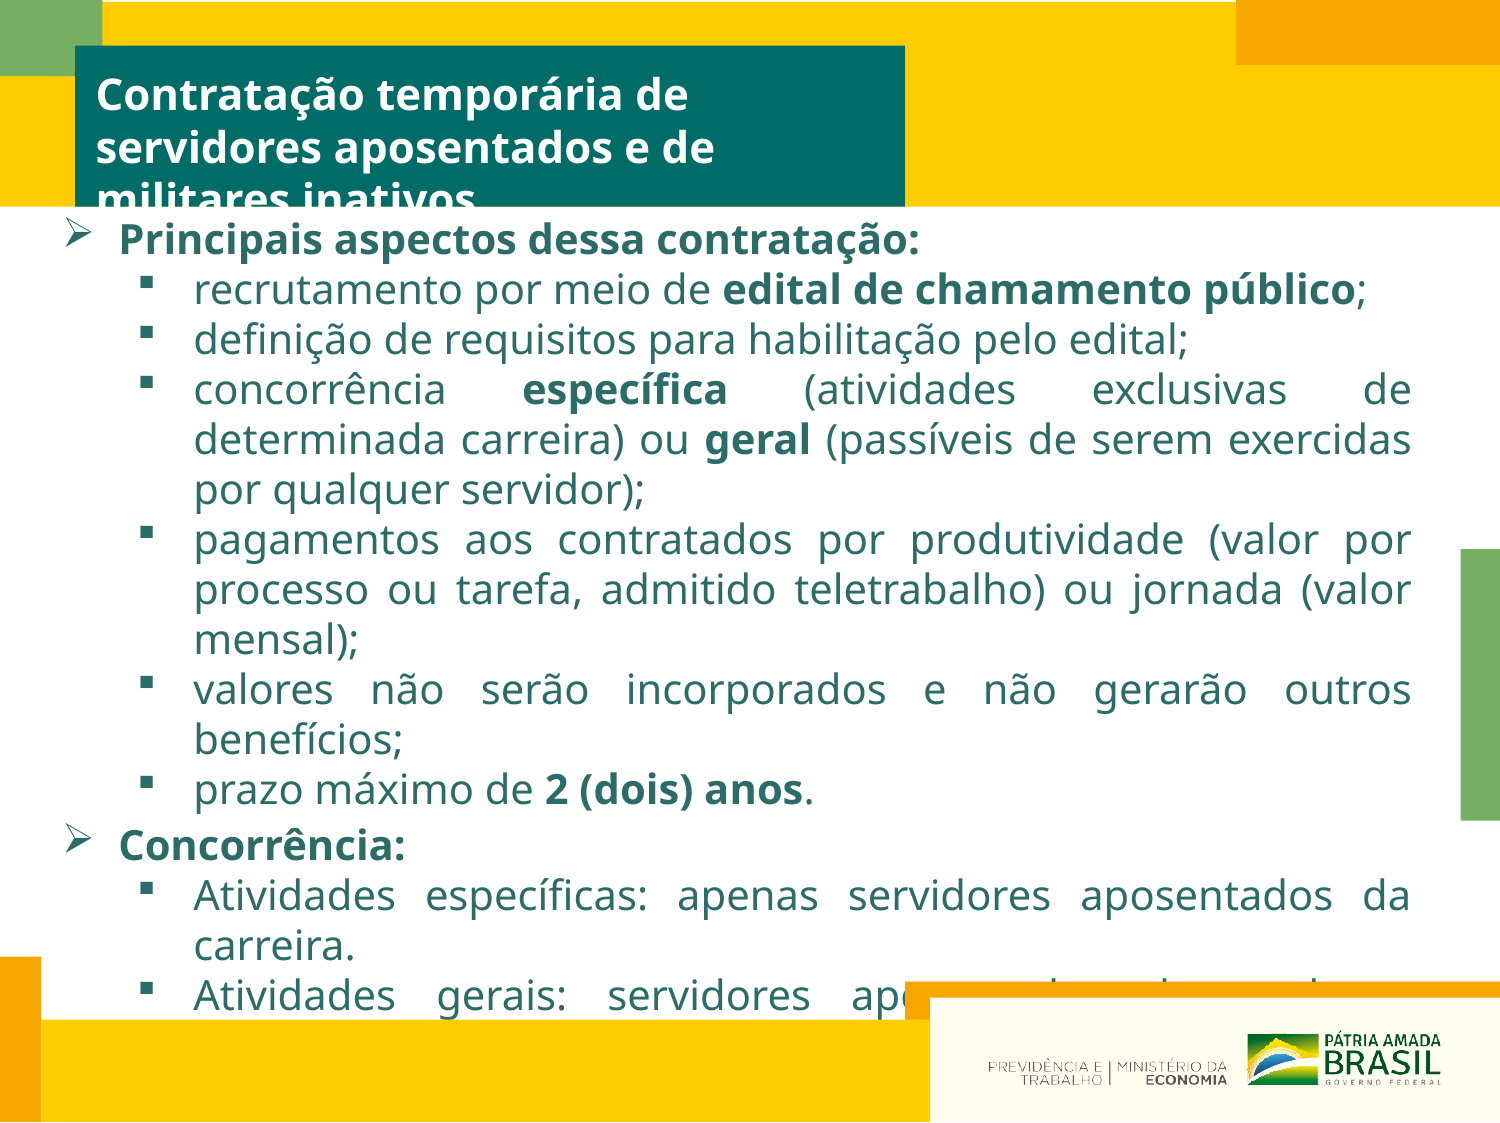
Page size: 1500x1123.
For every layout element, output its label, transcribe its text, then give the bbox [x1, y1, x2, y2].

text_box [75, 45, 905, 205]
text_box [41, 1019, 899, 1122]
text_box [1460, 549, 1500, 821]
text_box Principais aspectos dessa contratação: recrutamento por meio de edital de chamamento público; definição de requisitos para habilitação pelo edital; concorrência específica (atividades exclusivas de determinada carreira) ou geral (passíveis de serem exercidas por qualquer servidor); pagamentos aos contratados por produtividade (valor por processo ou tarefa, admitido teletrabalho) ou jornada (valor mensal); valores não serão incorporados e não gerarão outros benefícios; prazo máximo de 2 (dois) anos. Concorrência: Atividades específicas: apenas servidores aposentados da carreira. Atividades gerais: servidores aposentados de qualquer carreira e militares inativos. [47, 205, 1427, 1019]
text_box [0, 0, 103, 77]
text_box [0, 956, 42, 1122]
text_box [103, 1, 1500, 207]
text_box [904, 981, 1500, 1123]
text_box [1236, 0, 1500, 65]
text_box [0, 77, 75, 207]
text_box Contratação temporária de servidores aposentados e de militares inativos [80, 59, 905, 205]
